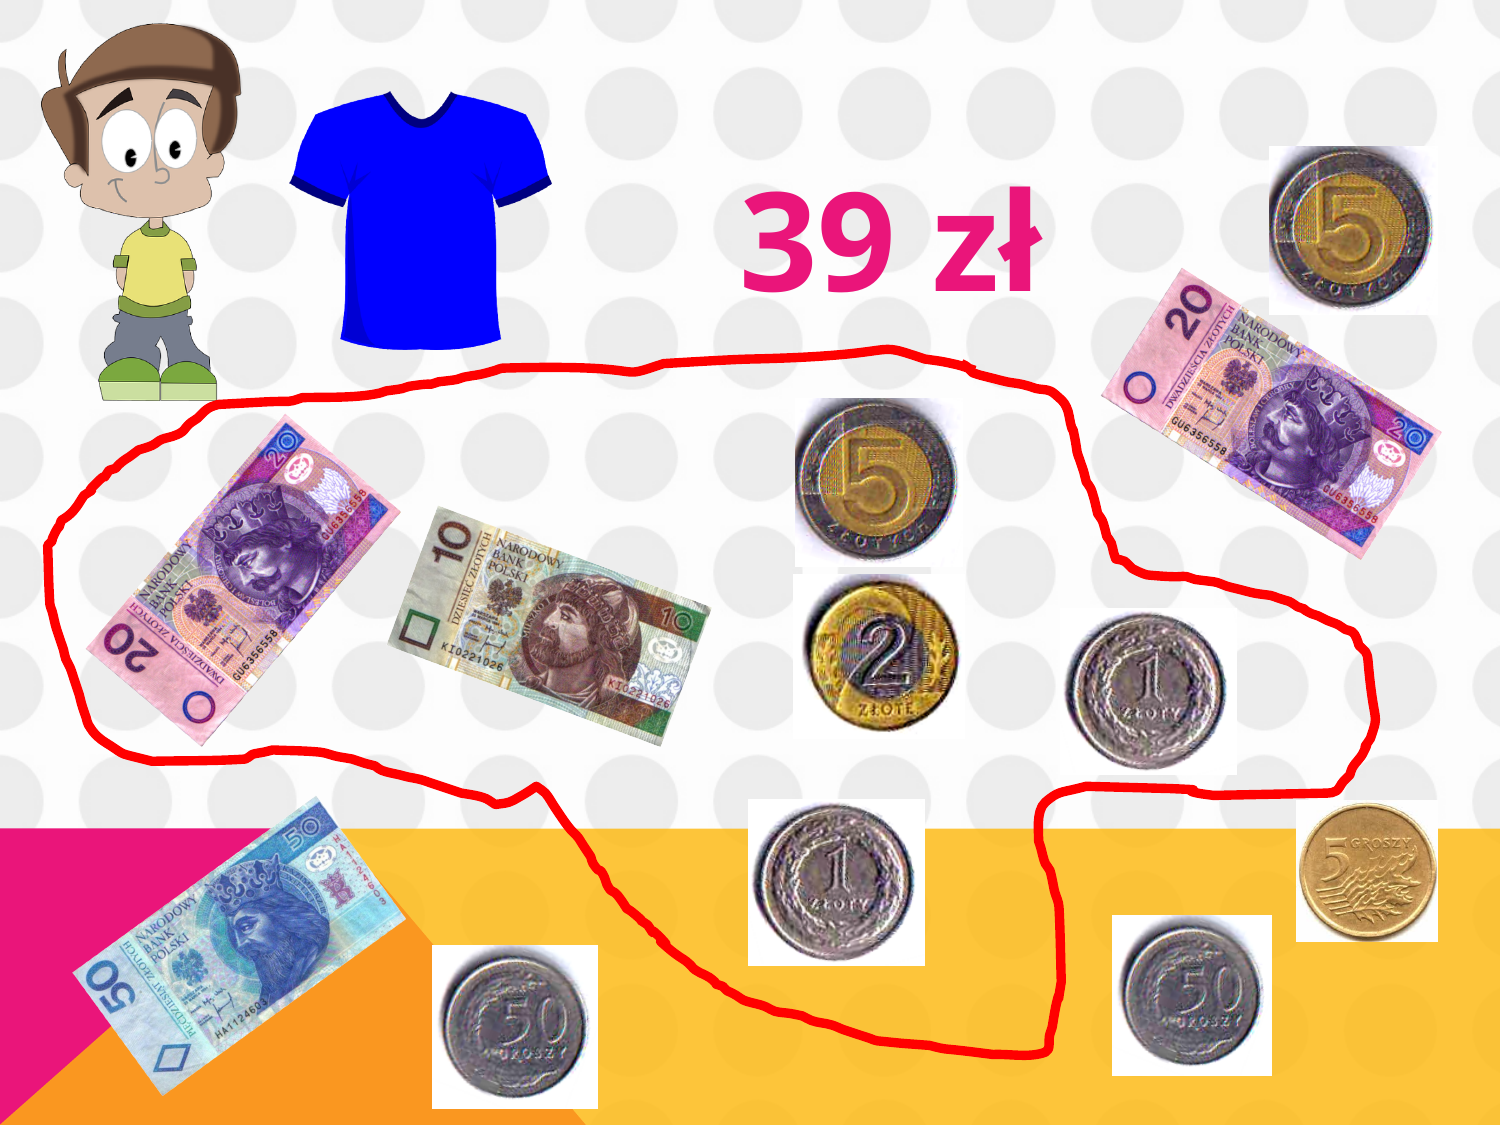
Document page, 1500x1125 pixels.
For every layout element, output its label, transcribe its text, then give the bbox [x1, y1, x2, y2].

picture [41, 18, 244, 402]
picture [431, 945, 598, 1109]
picture [73, 796, 405, 1095]
picture [86, 414, 711, 746]
picture [1101, 268, 1441, 559]
picture [1295, 799, 1438, 942]
picture [748, 798, 925, 966]
picture [794, 398, 963, 568]
picture [1112, 914, 1273, 1077]
picture [1269, 146, 1438, 316]
text_box 39 zł [724, 146, 1057, 327]
picture [1060, 608, 1237, 775]
text_box [45, 347, 1378, 1058]
picture [793, 574, 965, 739]
picture [288, 91, 552, 351]
